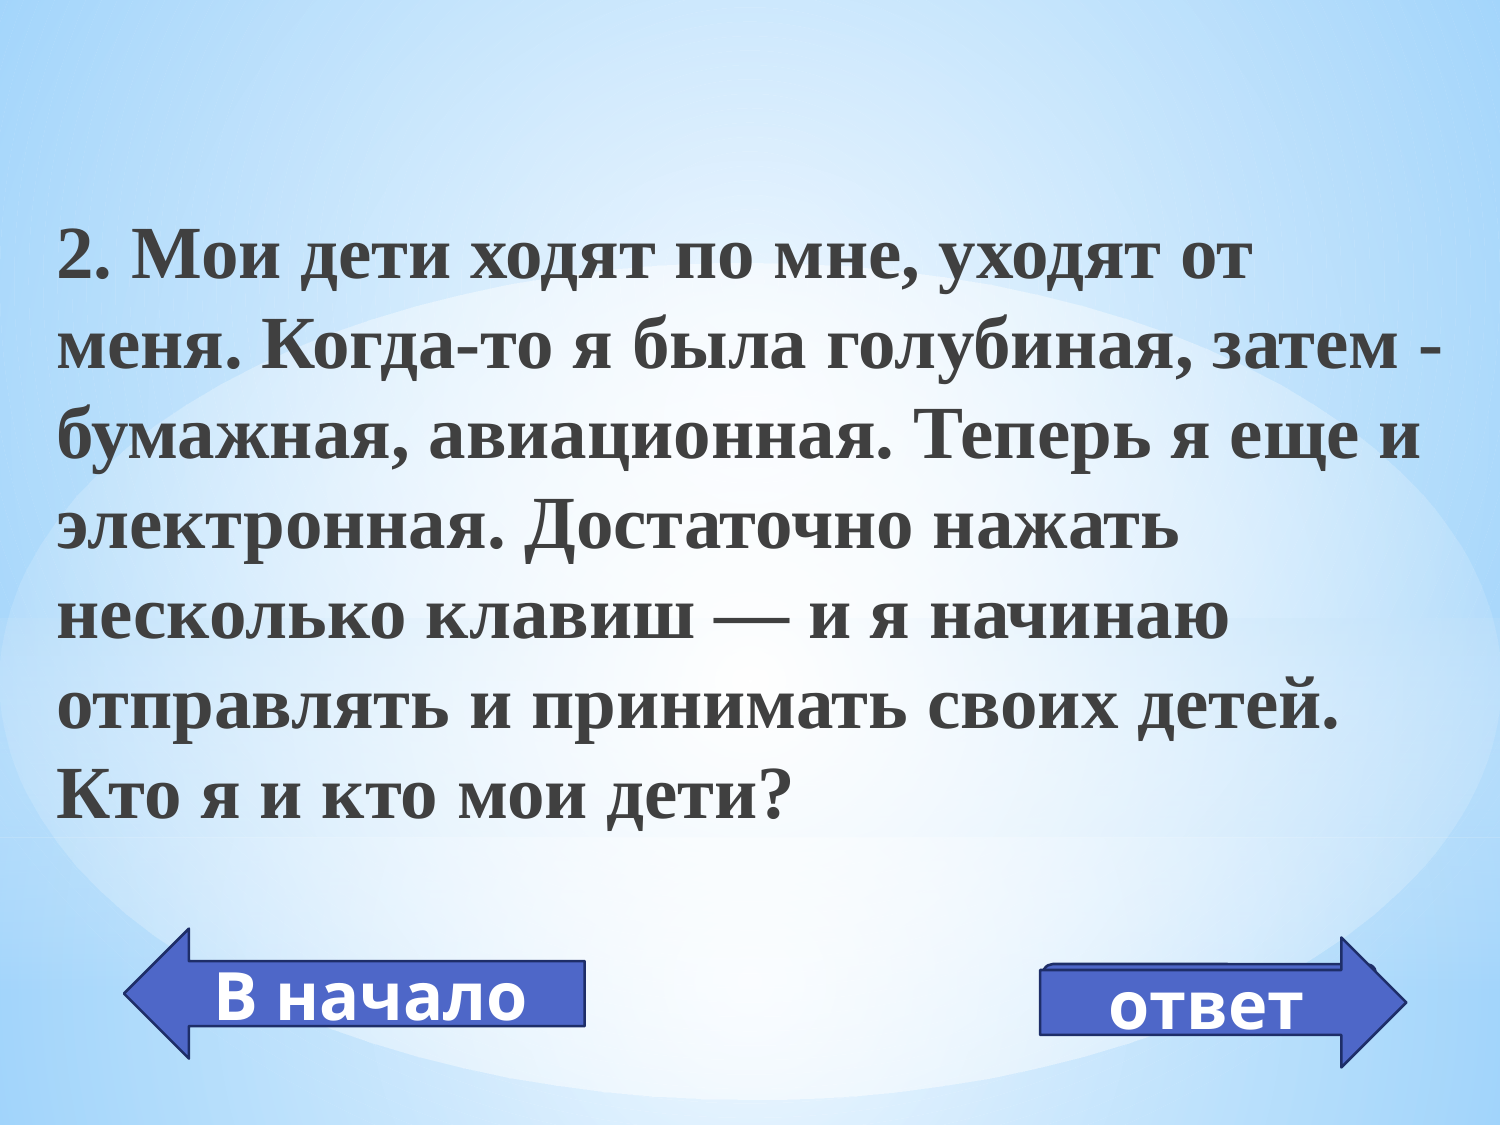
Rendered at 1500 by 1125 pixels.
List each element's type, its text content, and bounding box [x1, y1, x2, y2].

list 2. Мои дети ходят по мне, уходят от меня. Когда-то я была голубиная, затем - бумажная, авиационная. Теперь я еще и электронная. Достаточно нажать несколько клавиш — и я начинаю отправлять и принимать своих детей. Кто я и кто мои дети? [41, 196, 1471, 1005]
text_box [1046, 936, 1409, 1069]
text_box ответ [1038, 968, 1048, 1037]
text_box В начало [123, 927, 586, 1060]
